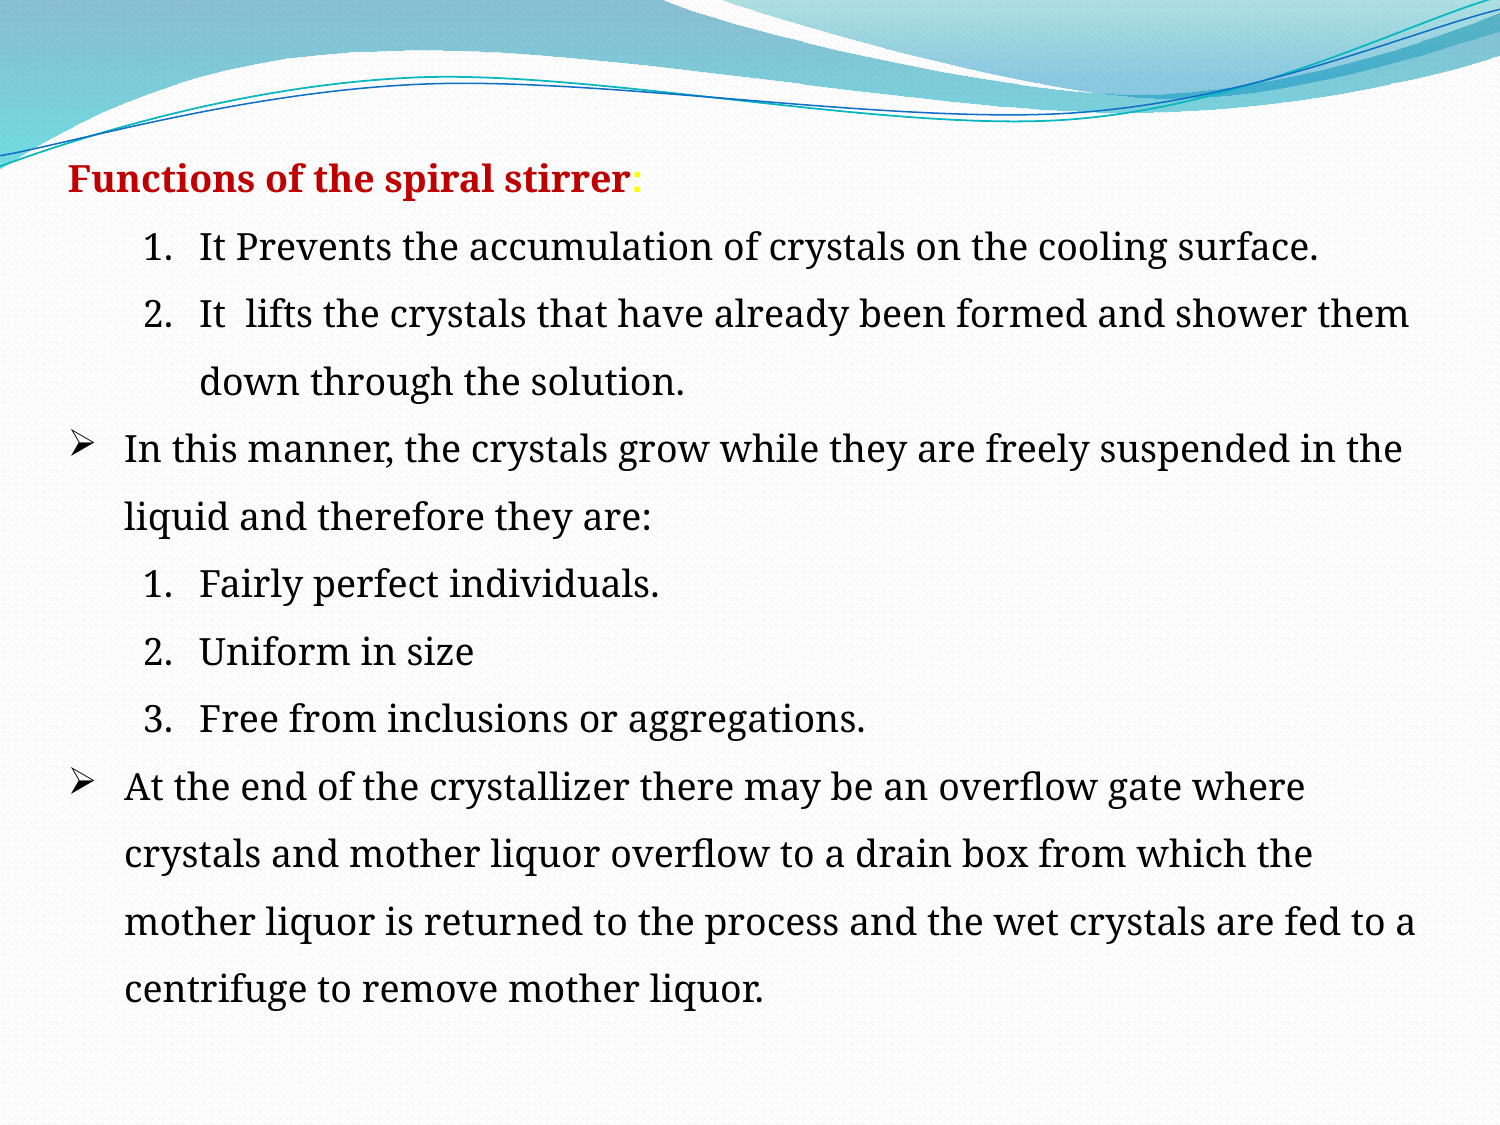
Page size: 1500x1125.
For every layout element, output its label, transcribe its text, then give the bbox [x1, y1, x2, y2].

text_box Functions of the spiral stirrer: It Prevents the accumulation of crystals on the cooling surface. It lifts the crystals that have already been formed and shower them down through the solution. In this manner, the crystals grow while they are freely suspended in the liquid and therefore they are: Fairly perfect individuals. Uniform in size Free from inclusions or aggregations. At the end of the crystallizer there may be an overflow gate where crystals and mother liquor overflow to a drain box from which the mother liquor is returned to the process and the wet crystals are fed to a centrifuge to remove mother liquor. [53, 125, 1447, 1086]
